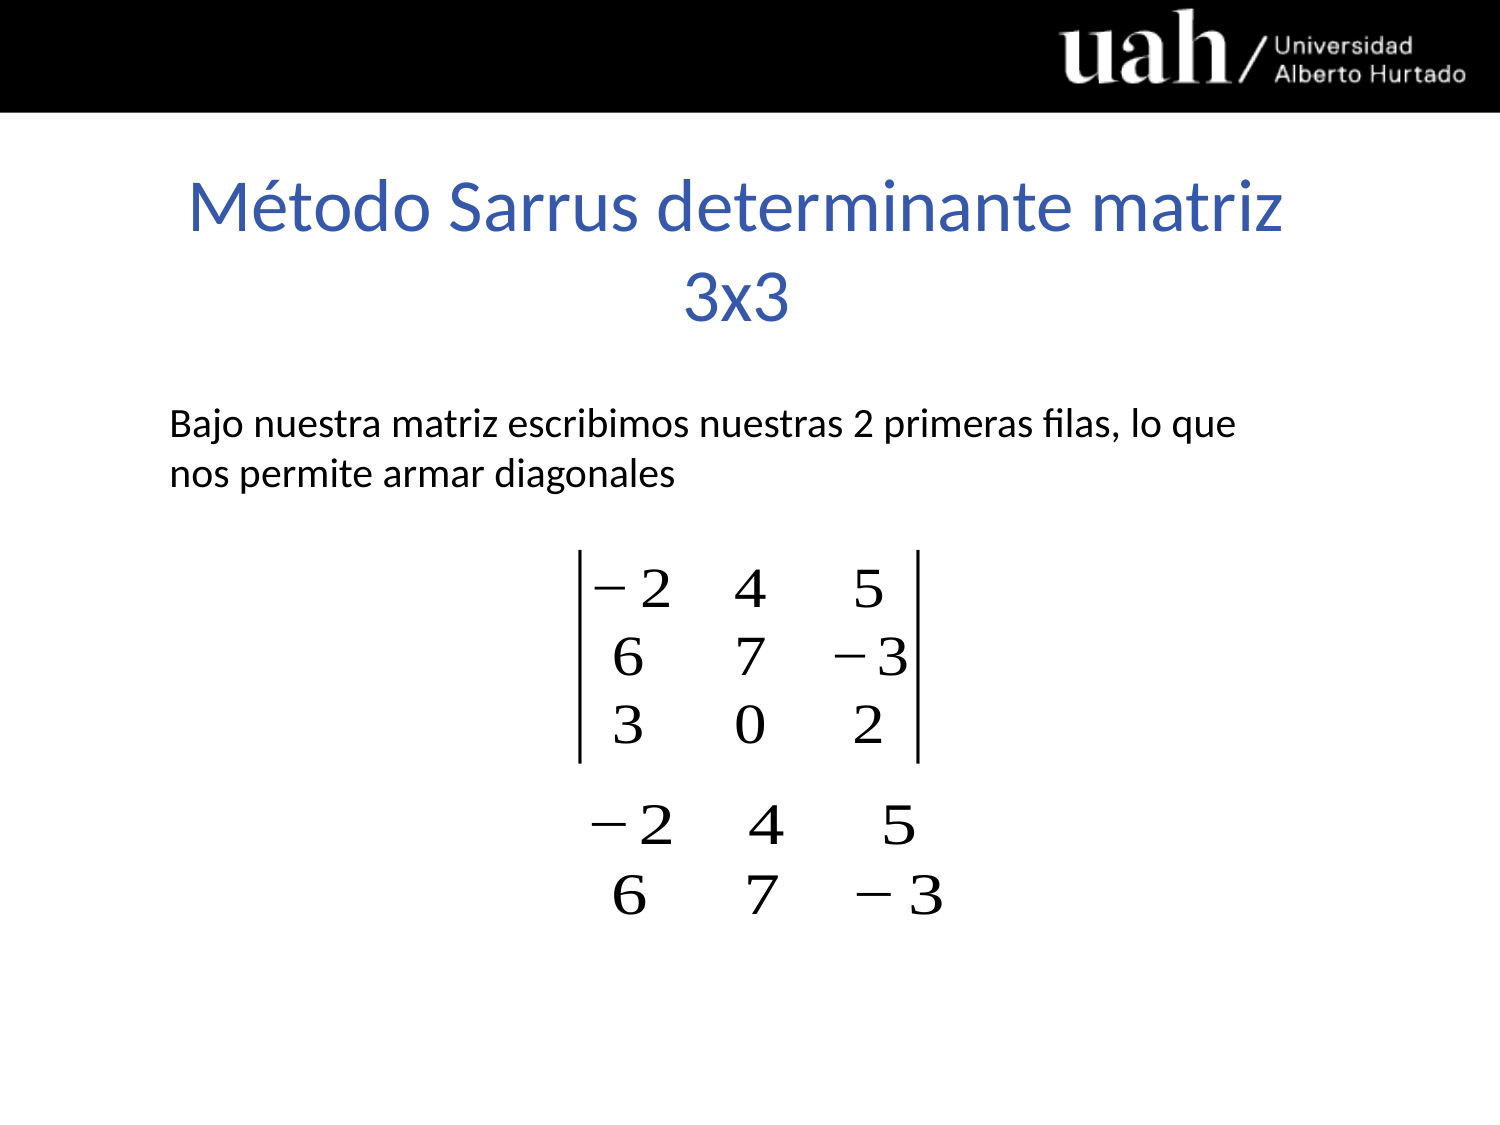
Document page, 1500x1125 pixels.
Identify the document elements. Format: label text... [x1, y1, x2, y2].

text_box Bajo nuestra matriz escribimos nuestras 2 primeras filas, lo que nos permite armar diagonales [154, 388, 1319, 503]
picture [1057, 0, 1468, 94]
text_box Método Sarrus determinante matriz 3x3 [112, 148, 1361, 344]
text_box [0, 0, 1500, 114]
